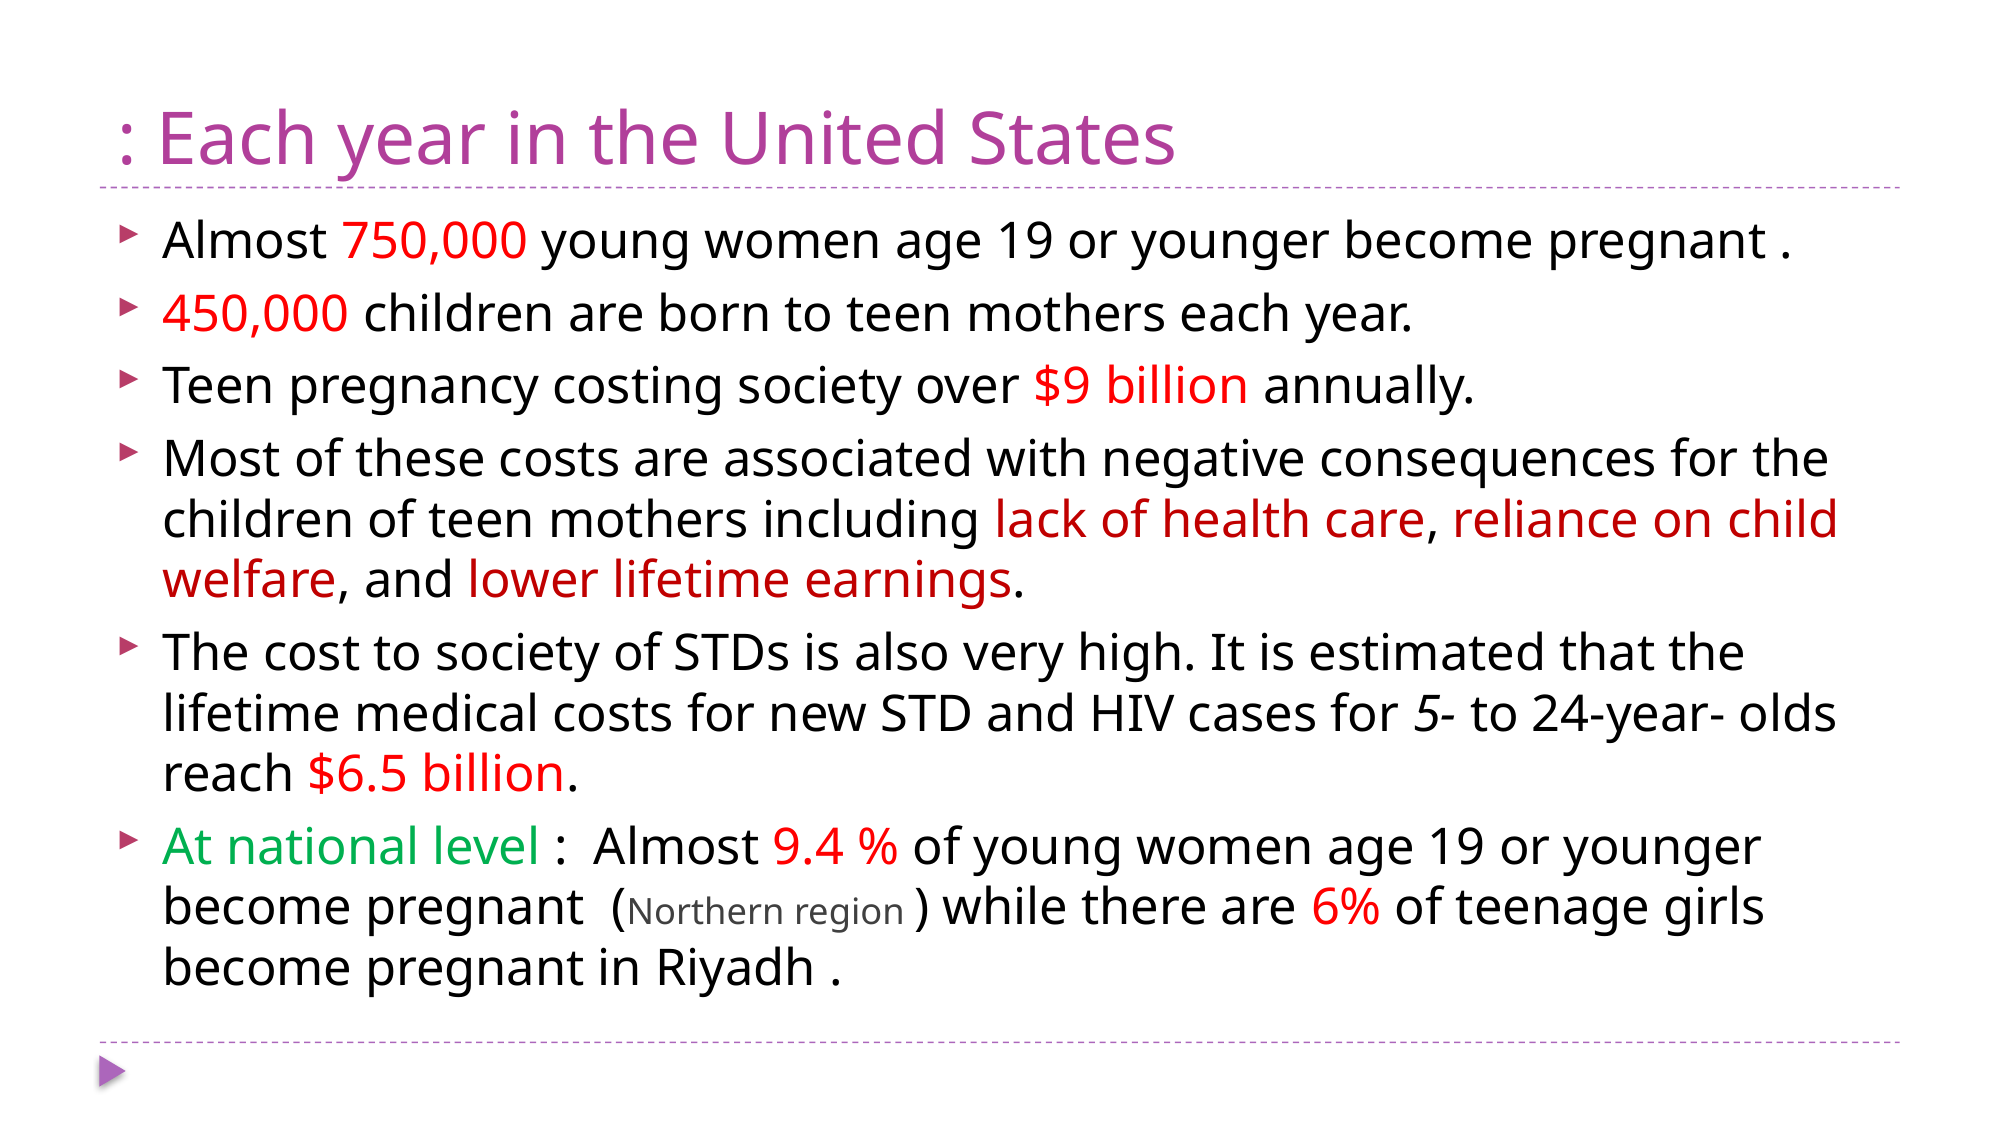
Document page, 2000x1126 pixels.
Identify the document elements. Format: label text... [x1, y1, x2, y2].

list Almost 750,000 young women age 19 or younger become pregnant . 450,000 children are born to teen mothers each year. Teen pregnancy costing society over $9 billion annually. Most of these costs are associated with negative consequences for the children of teen mothers including lack of health care, reliance on child welfare, and lower lifetime earnings. The cost to society of STDs is also very high. It is estimated that the lifetime medical costs for new STD and HIV cases for 5- to 24-year- olds reach $6.5 billion. At national level : Almost 9.4 % of young women age 19 or younger become pregnant (Northern region ) while there are 6% of teenage girls become pregnant in Riyadh . [99, 200, 1900, 1011]
title Each year in the United States : [99, 24, 1900, 188]
